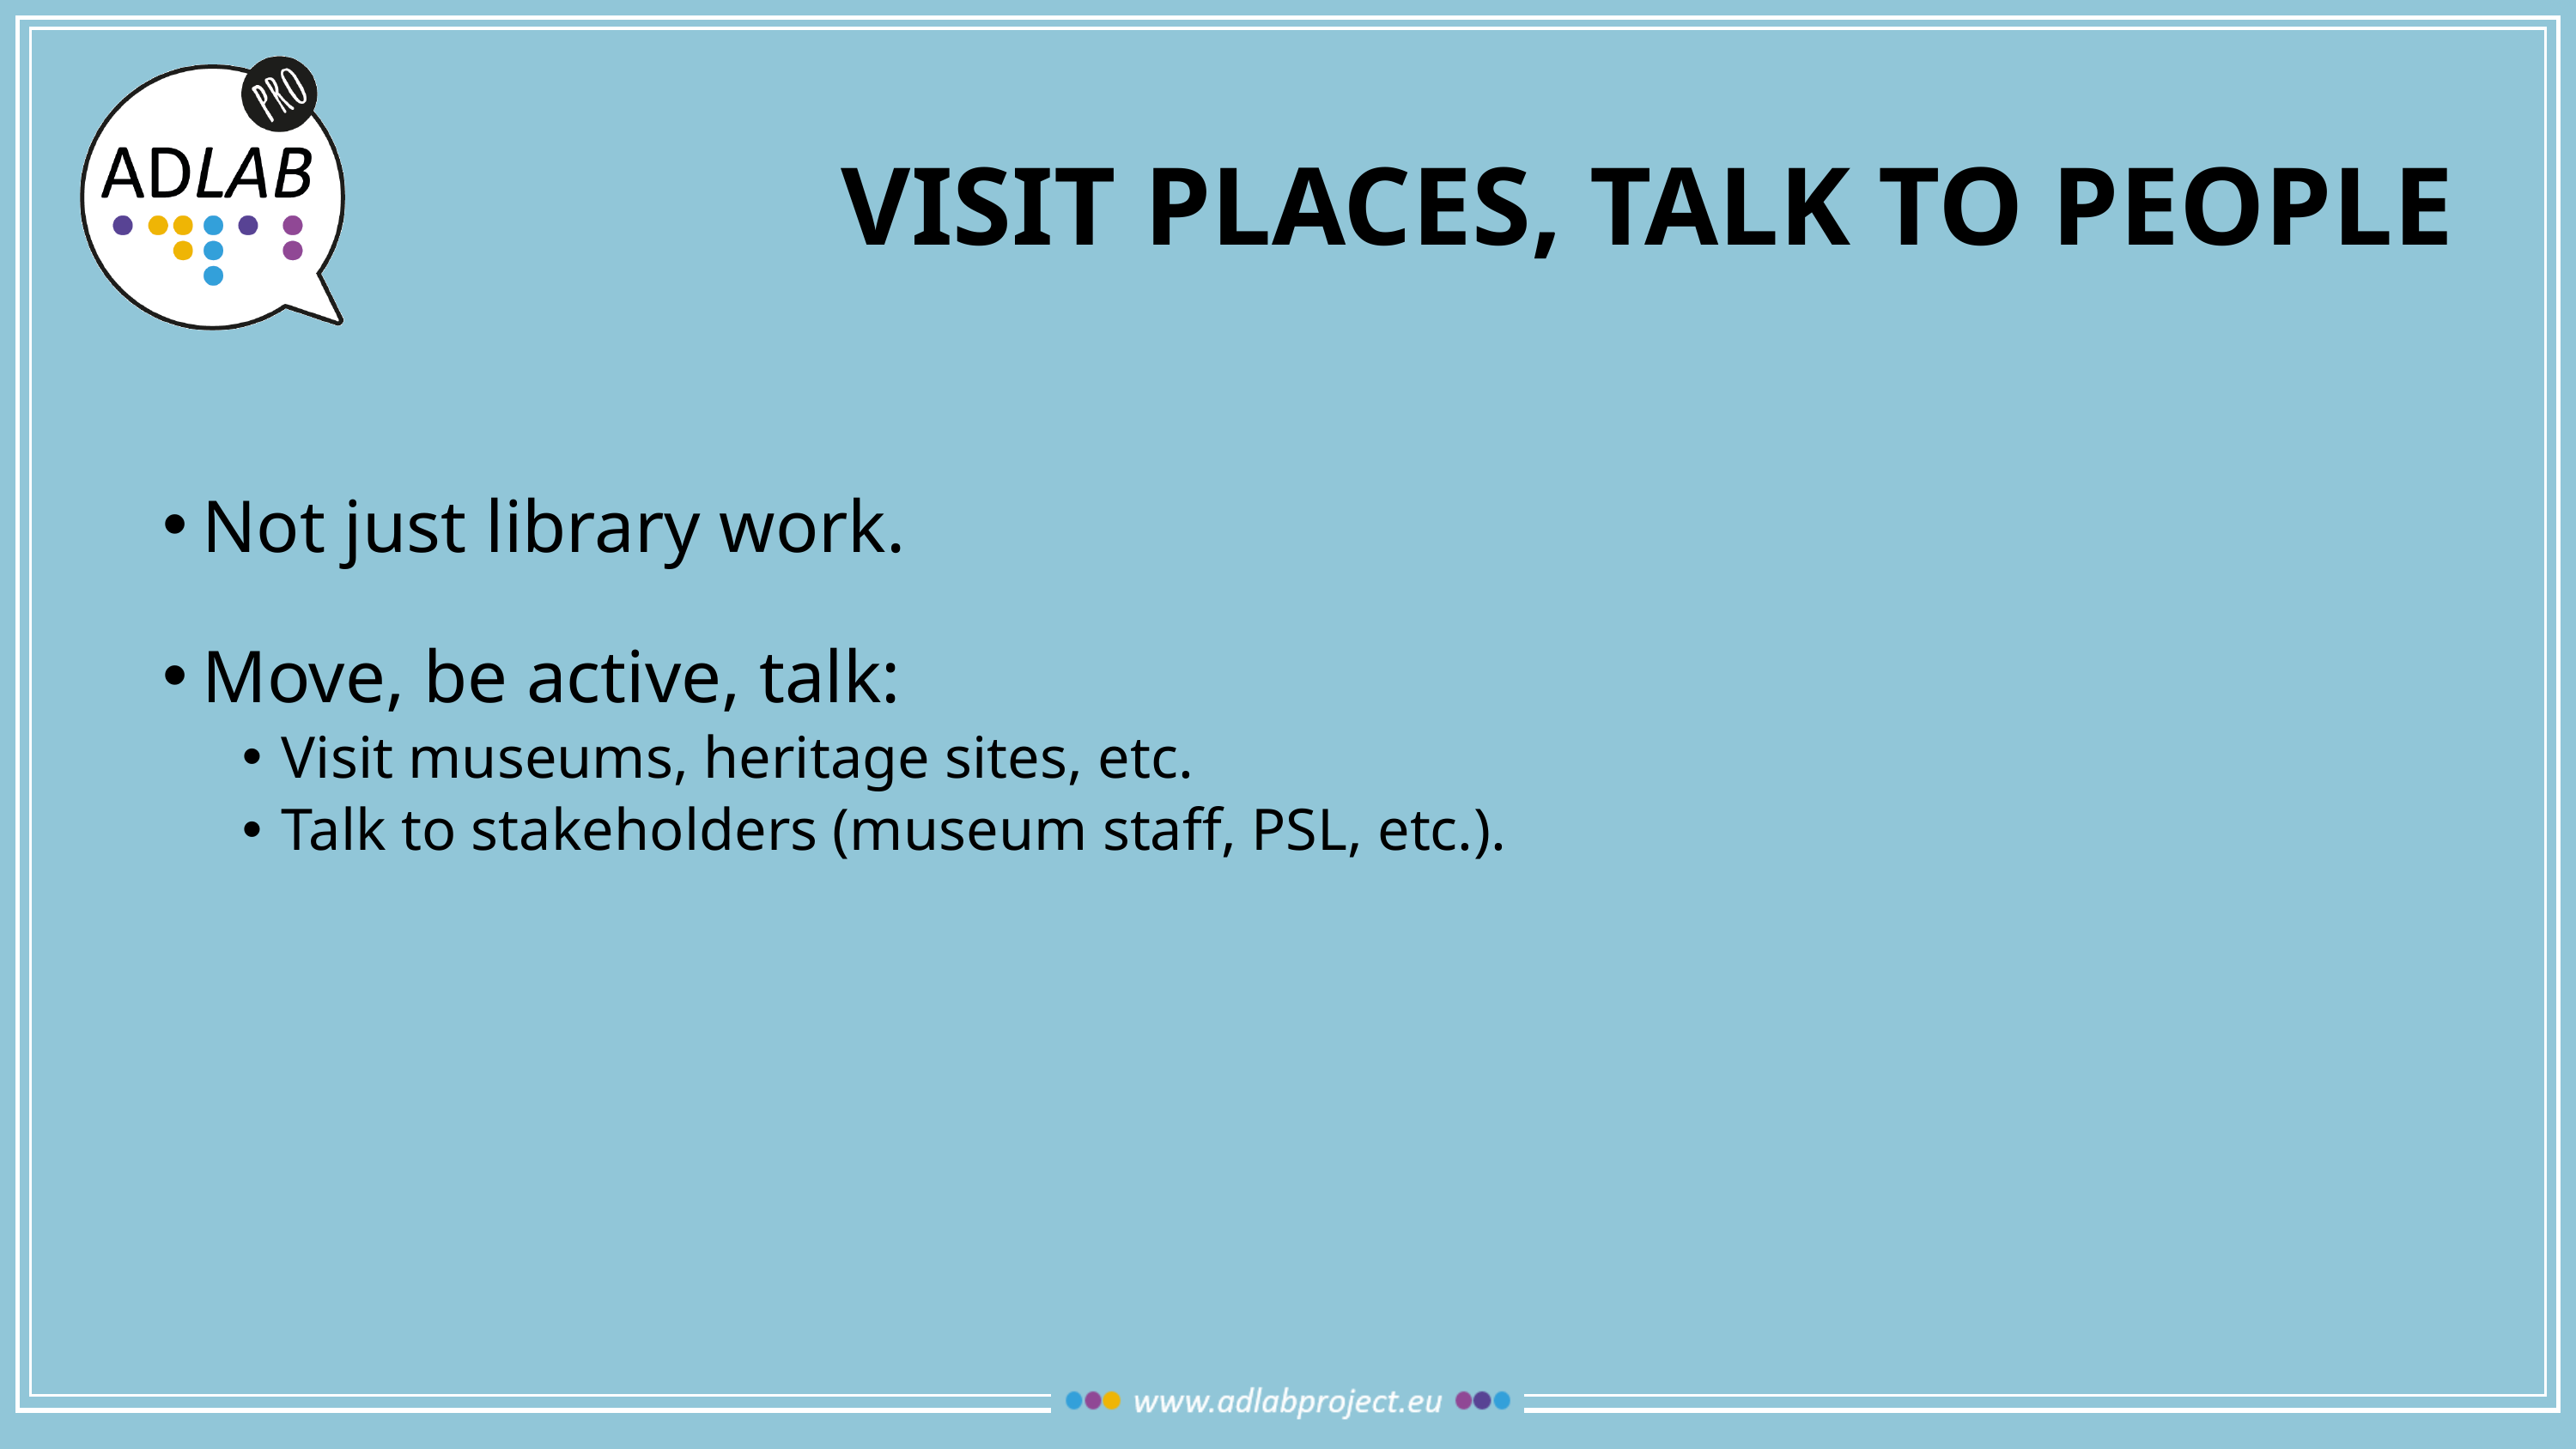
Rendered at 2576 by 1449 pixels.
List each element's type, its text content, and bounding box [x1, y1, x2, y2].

title Visit places, talk to people [384, 70, 2467, 351]
list Not just library work. Move, be active, talk: Visit museums, heritage sites, etc. Talk to stakeholders (museum staff, PSL, etc.). [150, 431, 2467, 1087]
picture [72, 49, 353, 330]
picture [1051, 1378, 1524, 1429]
